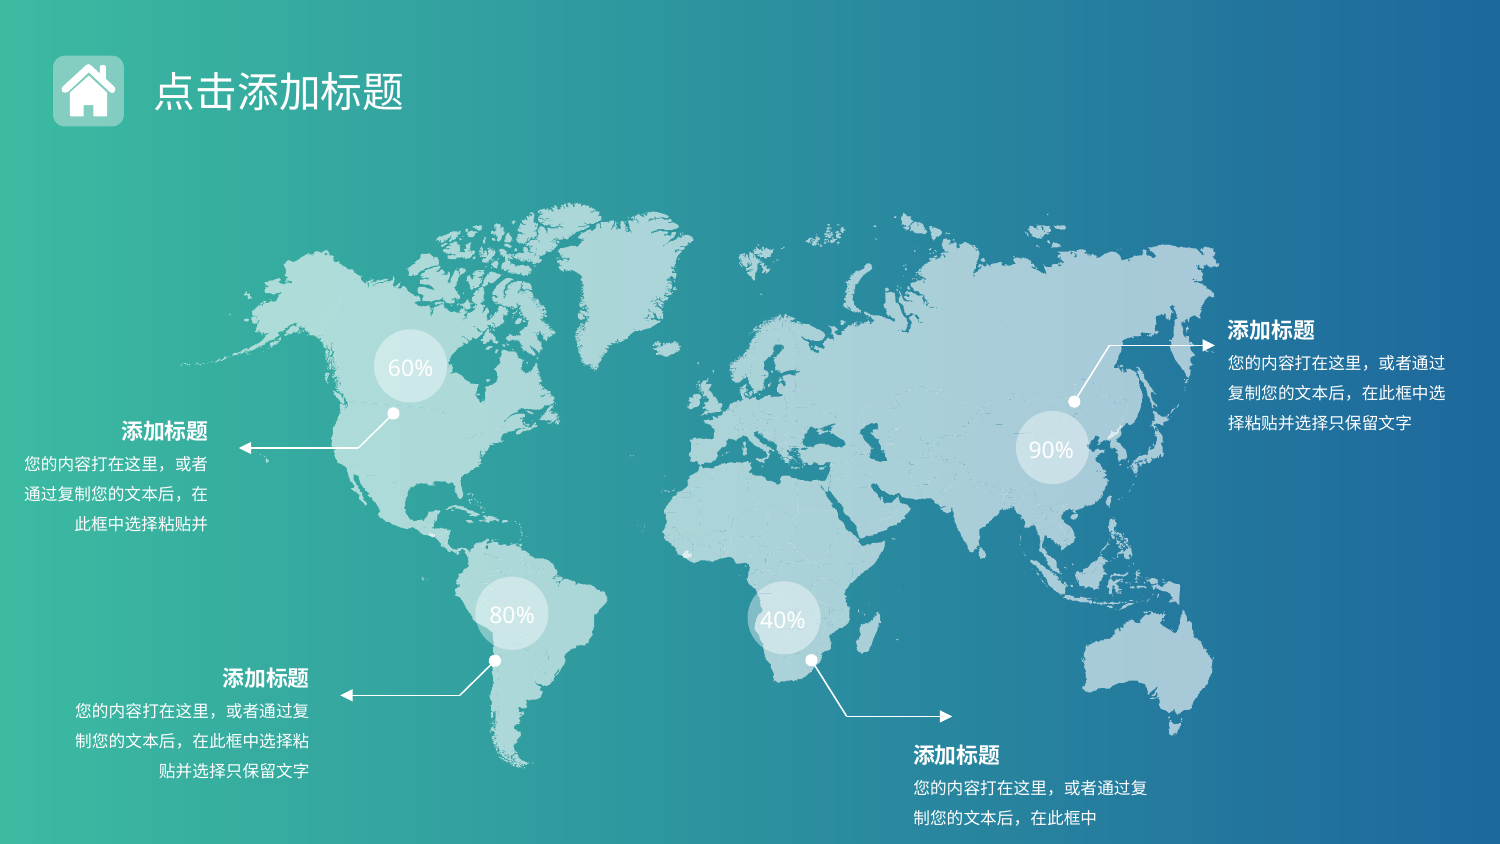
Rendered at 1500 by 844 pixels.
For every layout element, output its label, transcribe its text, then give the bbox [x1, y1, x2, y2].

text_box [744, 580, 822, 655]
picture [0, 0, 1500, 844]
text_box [55, 657, 496, 791]
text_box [371, 329, 450, 403]
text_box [52, 55, 125, 127]
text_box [811, 659, 1170, 837]
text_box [1073, 308, 1474, 442]
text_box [473, 576, 551, 651]
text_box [180, 202, 1220, 769]
text_box 点击添加标题 [138, 58, 448, 124]
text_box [1012, 410, 1091, 485]
text_box [467, 579, 476, 657]
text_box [0, 409, 394, 543]
